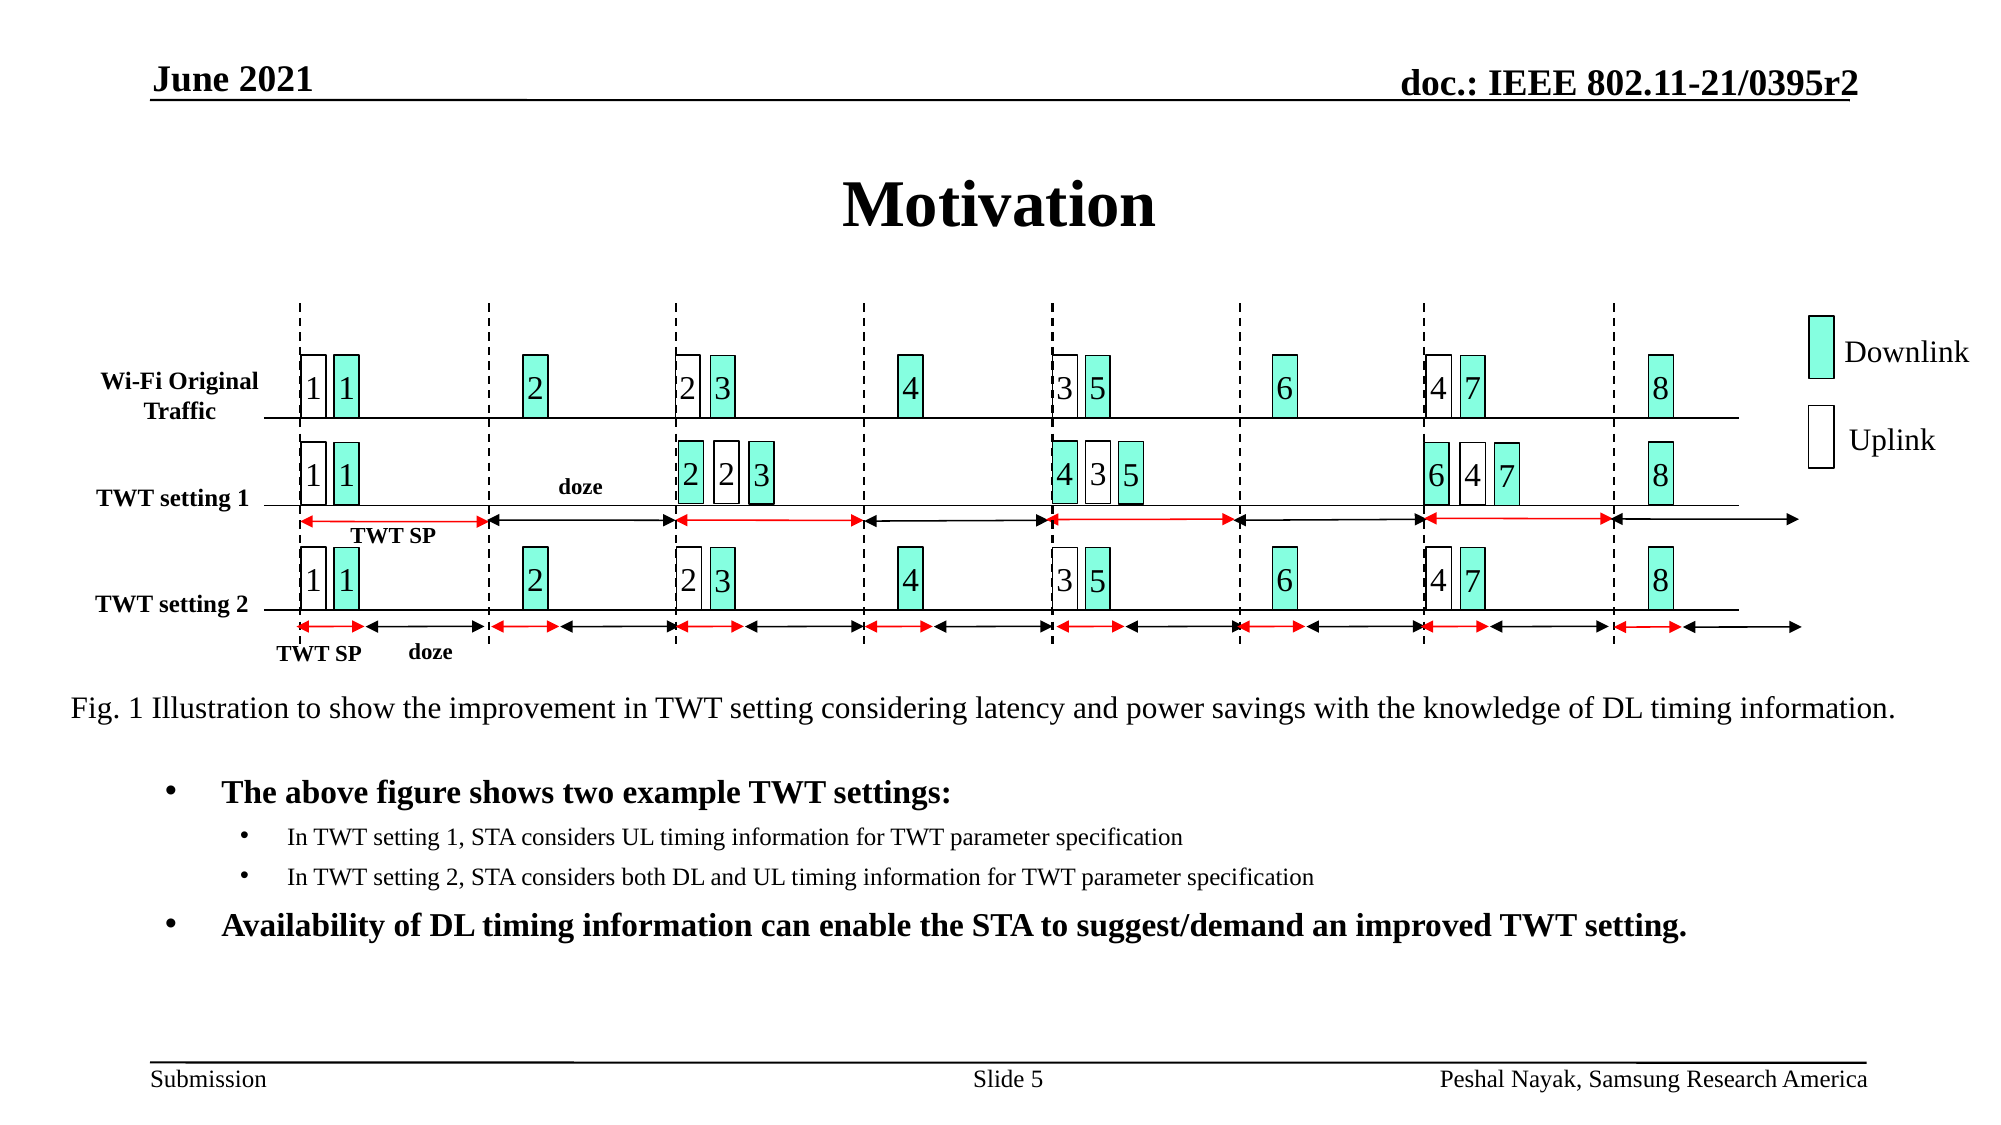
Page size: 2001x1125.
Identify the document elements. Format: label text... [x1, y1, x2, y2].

text_box 1 [304, 442, 326, 504]
text_box 6 [1272, 547, 1298, 609]
text_box 8 [1648, 354, 1674, 417]
footer Peshal Nayak, Samsung Research America [1171, 1061, 1869, 1093]
text_box TWT setting 1 [81, 473, 265, 519]
text_box 4 [1057, 440, 1078, 504]
text_box Uplink [1834, 411, 1997, 464]
text_box [1809, 315, 1834, 379]
text_box 8 [1648, 442, 1674, 504]
text_box 3 [710, 355, 736, 417]
text_box 4 [1459, 442, 1486, 504]
text_box 7 [1460, 547, 1486, 609]
text_box 2 [522, 354, 548, 417]
text_box 3 [710, 547, 736, 609]
text_box 4 [1429, 547, 1452, 609]
text_box 7 [1460, 355, 1486, 417]
text_box 5 [1085, 355, 1111, 417]
text_box Fig. 1 Illustration to show the improvement in TWT setting considering latency and power savings with the knowledge of DL timing information. [55, 680, 1931, 733]
text_box 4 [1429, 354, 1452, 417]
text_box 5 [1118, 441, 1144, 504]
text_box 3 [1085, 440, 1111, 504]
text_box doze [393, 635, 477, 672]
text_box doze [543, 464, 657, 504]
text_box 4 [898, 547, 924, 609]
text_box 2 [522, 547, 548, 609]
text_box 3 [1057, 547, 1078, 609]
text_box [1808, 405, 1835, 469]
text_box 2 [714, 441, 740, 504]
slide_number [152, 54, 563, 100]
text_box 1 [304, 354, 326, 417]
text_box 8 [1648, 547, 1674, 609]
text_box TWT setting 2 [80, 579, 264, 625]
text_box 1 [334, 355, 360, 417]
title Motivation [149, 112, 1850, 288]
text_box Downlink [1829, 324, 1993, 377]
text_box 2 [680, 546, 702, 609]
text_box 7 [1494, 442, 1520, 504]
text_box 6 [1429, 442, 1449, 504]
text_box 1 [304, 547, 326, 609]
text_box Wi-Fi Original Traffic [80, 357, 280, 433]
text_box 3 [749, 441, 775, 504]
slide_number Slide 5 [950, 1061, 1067, 1123]
list The above figure shows two example TWT settings: In TWT setting 1, STA considers UL timing information for TWT parameter specification In TWT setting 2, STA considers both DL and UL timing information for TWT parameter specification Availability of DL timing information can enable the STA to suggest/demand an improved TWT setting. [149, 761, 1888, 1000]
text_box 1 [334, 442, 360, 504]
text_box 1 [334, 547, 360, 609]
text_box TWT SP [335, 529, 457, 556]
text_box 2 [680, 440, 704, 504]
text_box 2 [680, 354, 701, 417]
text_box 6 [1272, 354, 1298, 417]
text_box 5 [1085, 547, 1111, 609]
text_box 3 [1057, 355, 1078, 417]
text_box TWT SP [335, 513, 457, 519]
text_box 4 [898, 354, 924, 417]
text_box TWT SP [261, 631, 383, 674]
